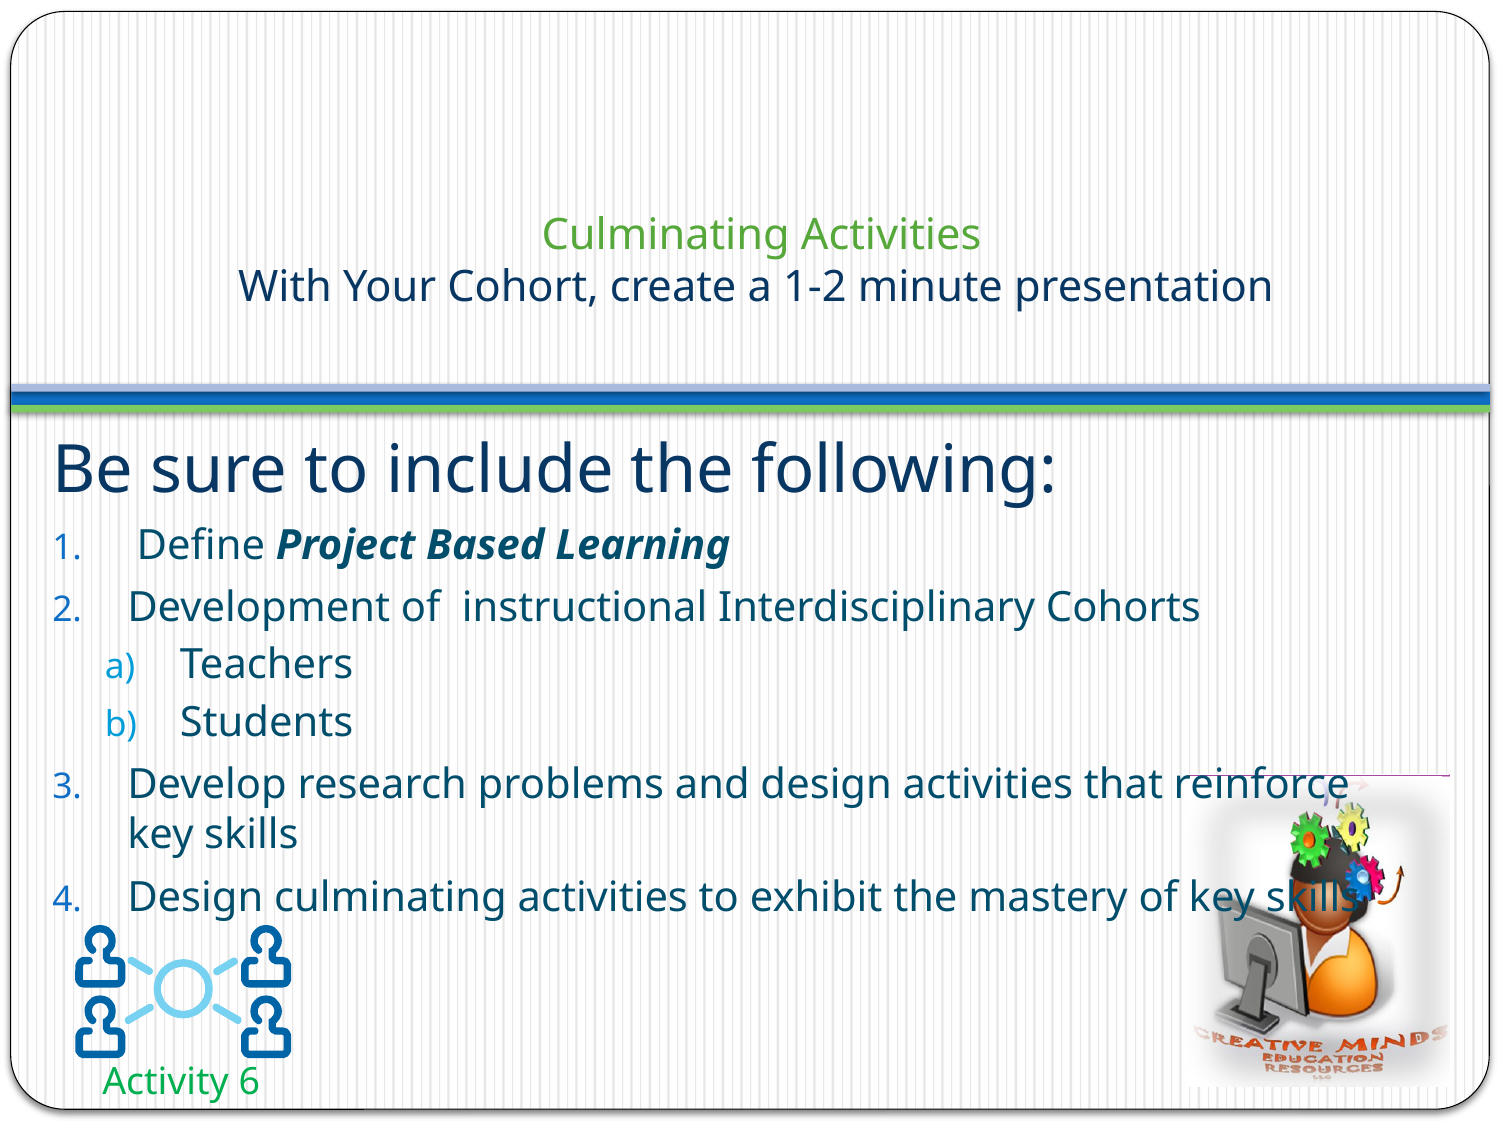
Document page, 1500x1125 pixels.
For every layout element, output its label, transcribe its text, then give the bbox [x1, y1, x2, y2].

picture [1187, 774, 1451, 1087]
text_box Activity 6 [62, 1049, 300, 1110]
title Culminating Activities With Your Cohort, create a 1-2 minute presentation [118, 87, 1394, 325]
list Be sure to include the following: Define Project Based Learning Development of instructional Interdisciplinary Cohorts Teachers Students Develop research problems and design activities that reinforce key skills Design culminating activities to exhibit the mastery of key skills [37, 417, 1413, 925]
picture [74, 924, 292, 1059]
